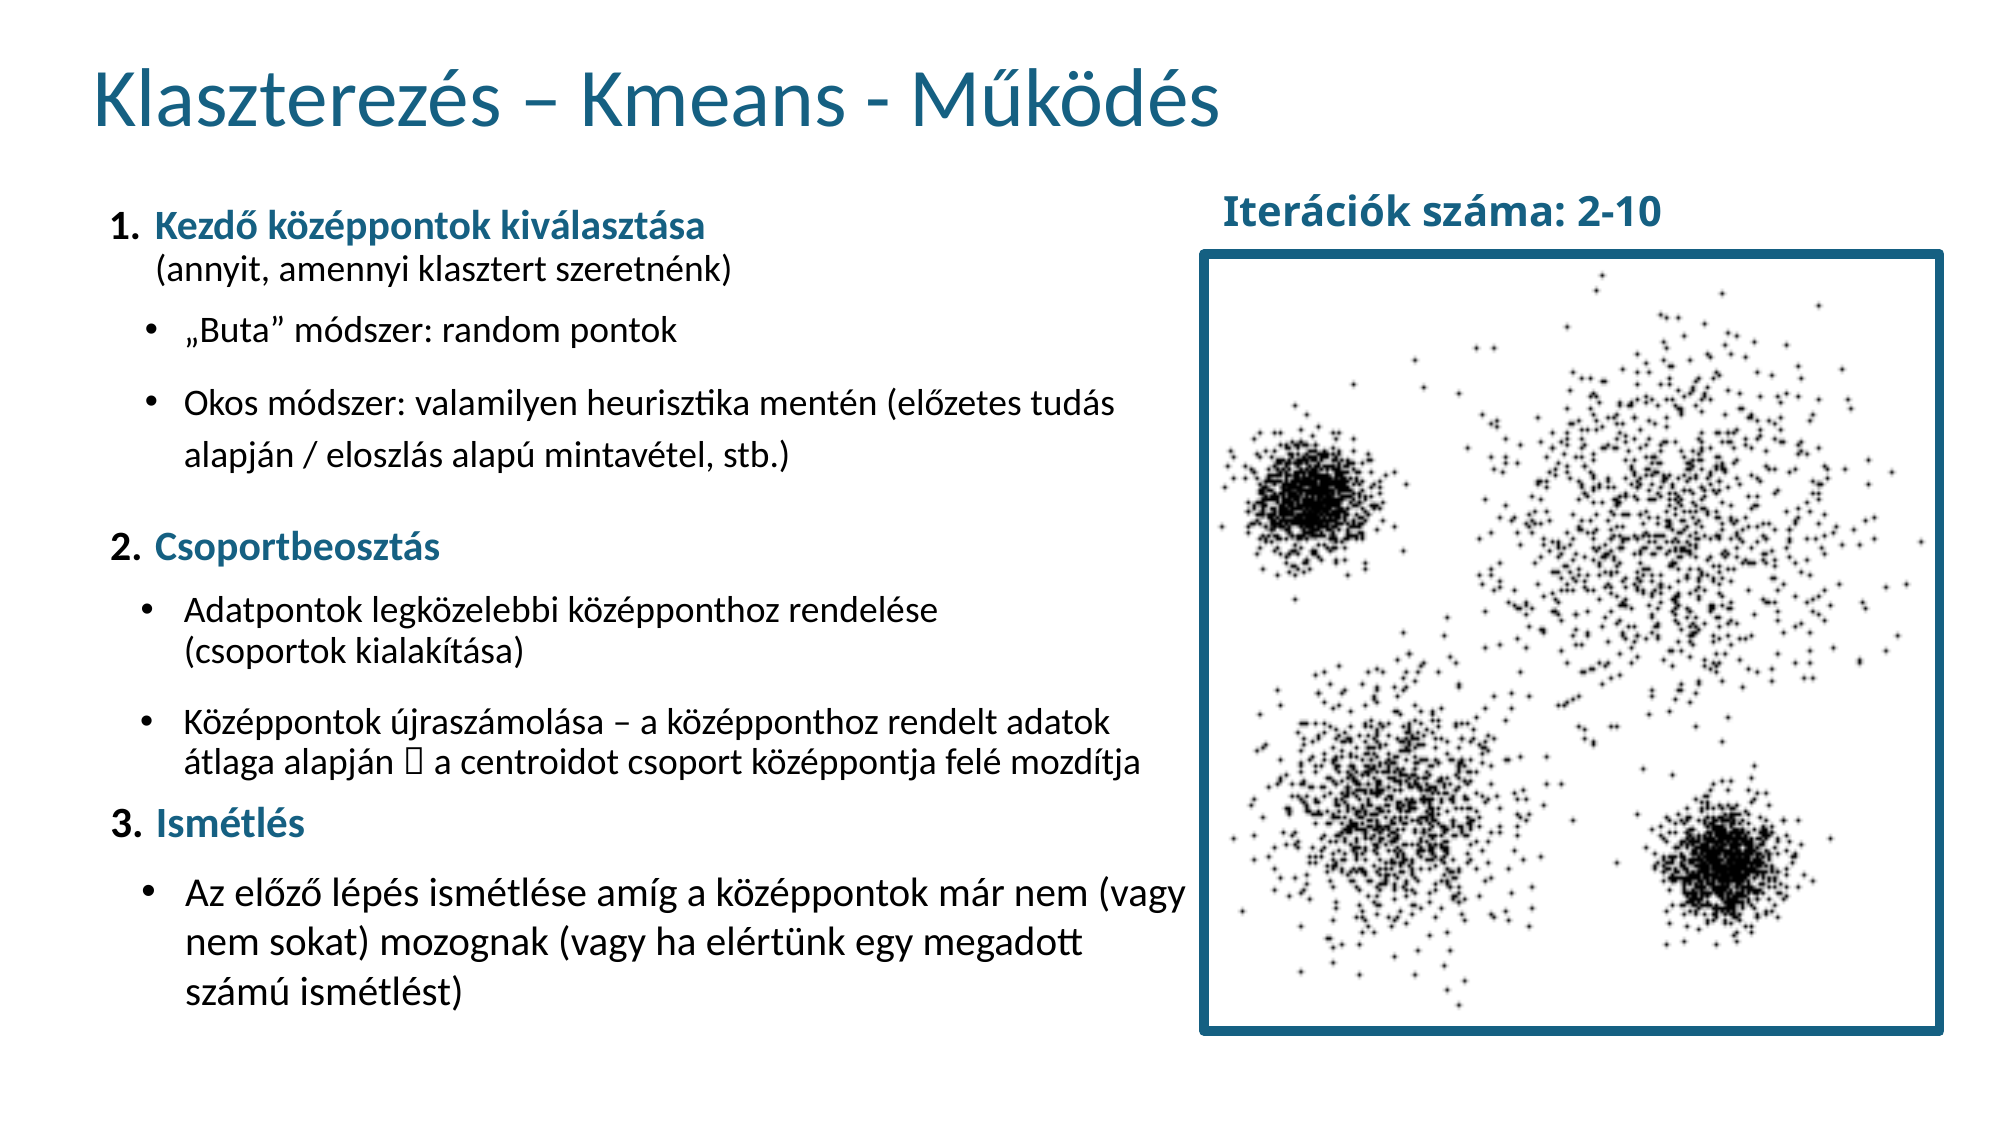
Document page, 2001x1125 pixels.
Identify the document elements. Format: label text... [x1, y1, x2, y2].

text_box Iterációk száma: 2-10 [1207, 170, 1937, 249]
text_box Középpontok újraszámolása – a középponthoz rendelt adatok átlaga alapján  a centroidot csoport középpontja felé mozdítja [80, 694, 1199, 791]
text_box Ismétlés Az előző lépés ismétlése amíg a középpontok már nem (vagy nem sokat) mozognak (vagy ha elértünk egy megadott számú ismétlést) [80, 791, 1199, 1023]
list Kezdő középpontok kiválasztása (annyit, amennyi klasztert szeretnénk) „Buta” módszer: random pontok Okos módszer: valamilyen heurisztika mentén (előzetes tudás alapján / eloszlás alapú mintavétel, stb.) [80, 196, 1207, 516]
picture [1208, 258, 1936, 1027]
text_box Csoportbeosztás Adatpontok legközelebbi középponthoz rendelése (csoportok kialakítása) [80, 516, 1199, 694]
title Klaszterezés – Kmeans - Működés [78, 59, 1755, 140]
